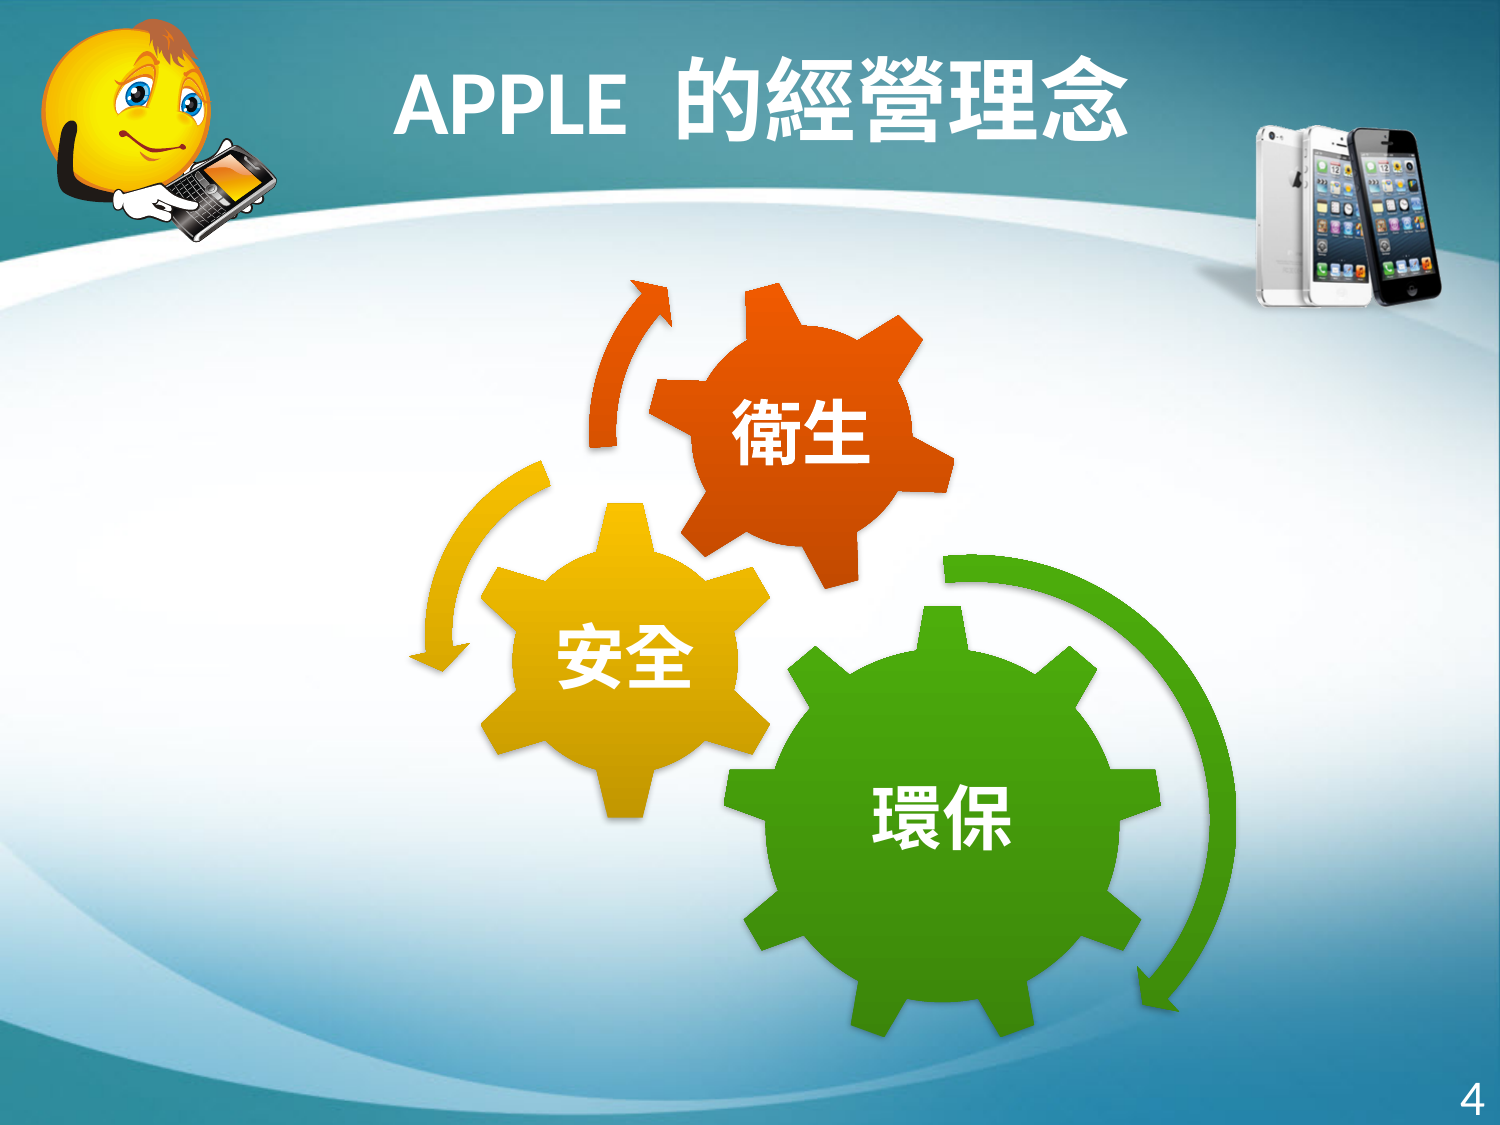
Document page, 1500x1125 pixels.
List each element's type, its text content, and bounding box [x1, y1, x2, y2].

picture [0, 0, 1500, 1125]
slide_number 4 [1325, 1065, 1500, 1125]
title APPLE 的經營理念 [87, 24, 1438, 185]
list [85, 242, 1438, 1047]
